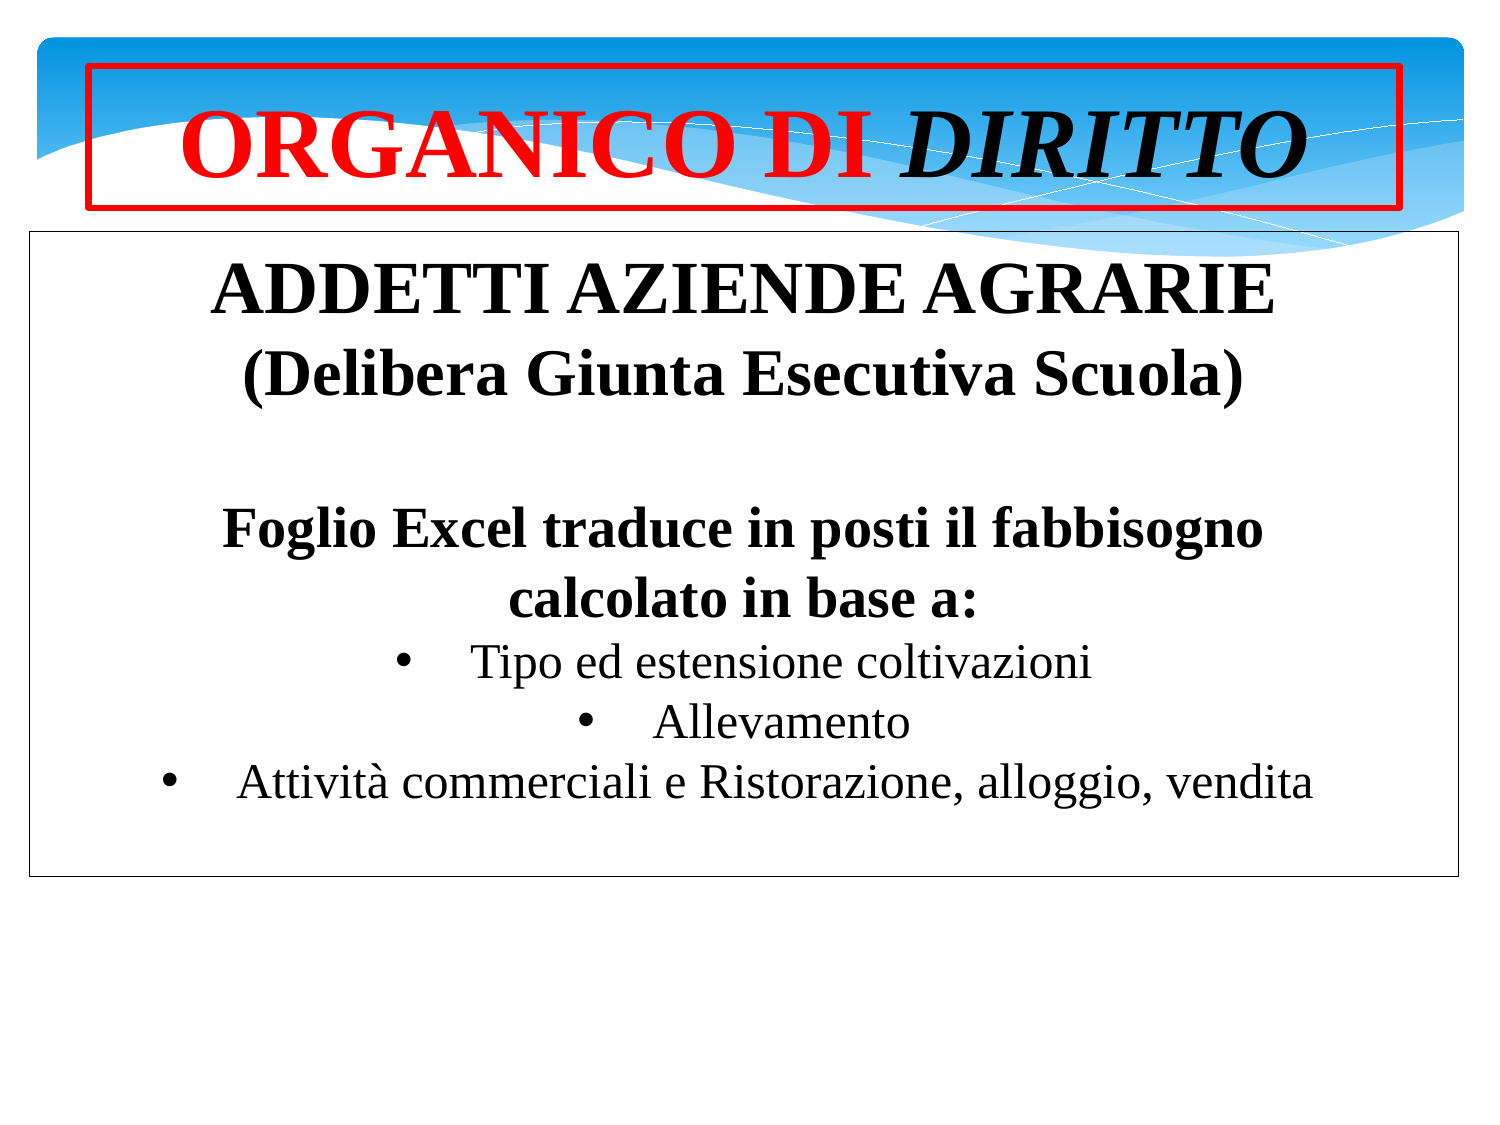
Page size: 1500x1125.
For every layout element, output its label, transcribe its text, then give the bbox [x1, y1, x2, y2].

text_box ORGANICO DI DIRITTO [87, 65, 1401, 209]
text_box ADDETTI AZIENDE AGRARIE (Delibera Giunta Esecutiva Scuola) Foglio Excel traduce in posti il fabbisogno calcolato in base a: Tipo ed estensione coltivazioni Allevamento Attività commerciali e Ristorazione, alloggio, vendita [29, 231, 1459, 877]
